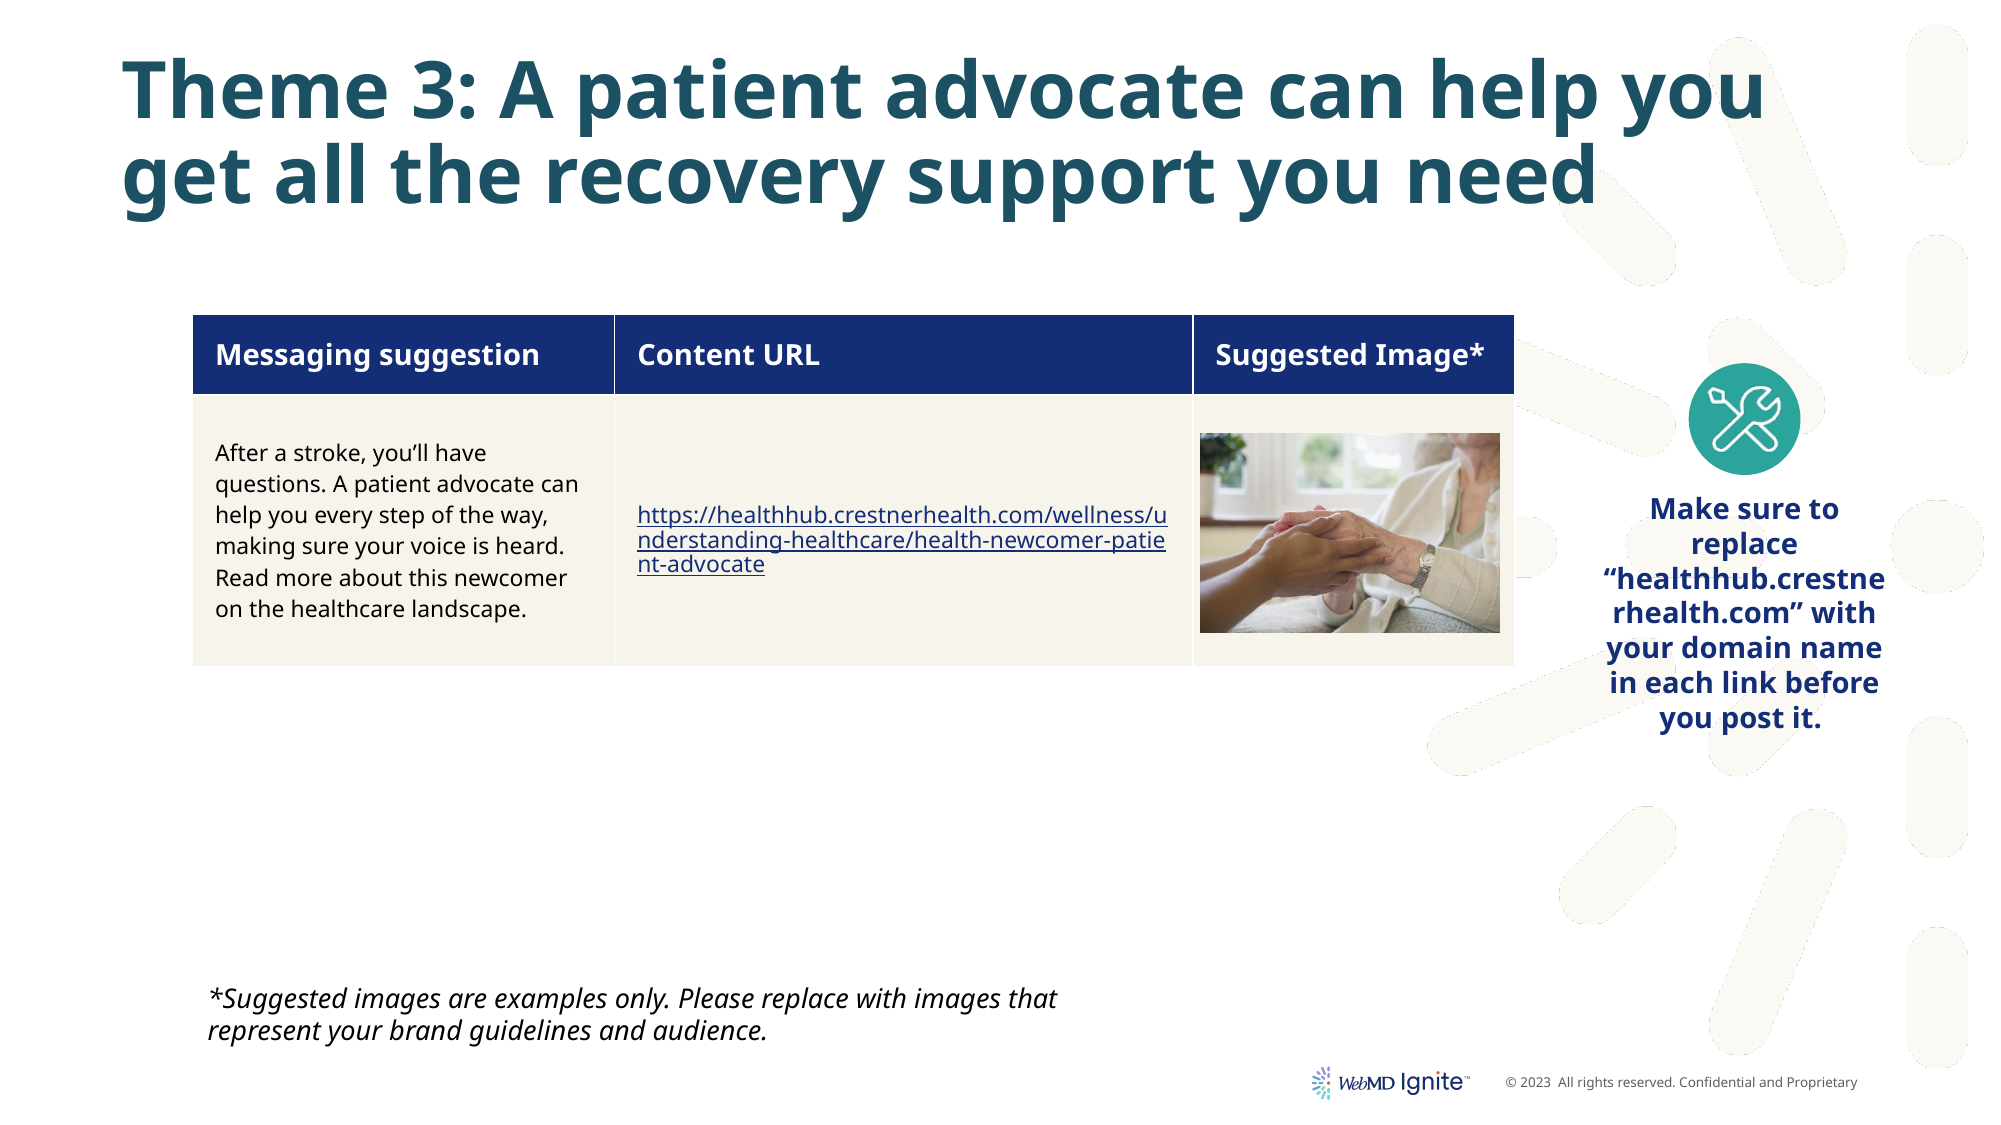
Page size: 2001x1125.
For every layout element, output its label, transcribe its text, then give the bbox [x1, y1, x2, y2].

table_cell After a stroke, you’ll have questions. A patient advocate can help you every step of the way, making sure your voice is heard. Read more about this newcomer on the healthcare landscape. [193, 396, 614, 666]
table_header Content URL [615, 315, 1192, 394]
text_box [1688, 362, 1801, 476]
table_cell https://healthhub.crestnerhealth.com/wellness/understanding-healthcare/health-newcomer-patient-advocate [615, 396, 1192, 666]
table_header Suggested Image* [1194, 315, 1514, 394]
picture [1308, 1063, 1474, 1103]
table_header Messaging suggestion [193, 315, 614, 394]
text_box *Suggested images are examples only. Please replace with images that represent your brand guidelines and audience. [192, 966, 1088, 1062]
title Theme 3: A patient advocate can help you get all the recovery support you need [121, 10, 1864, 229]
picture [1200, 433, 1500, 633]
table_cell [1194, 396, 1514, 666]
text_box Make sure to replace “healthhub.crestnerhealth.com” with your domain name in each link before you post it. [1582, 474, 1907, 785]
